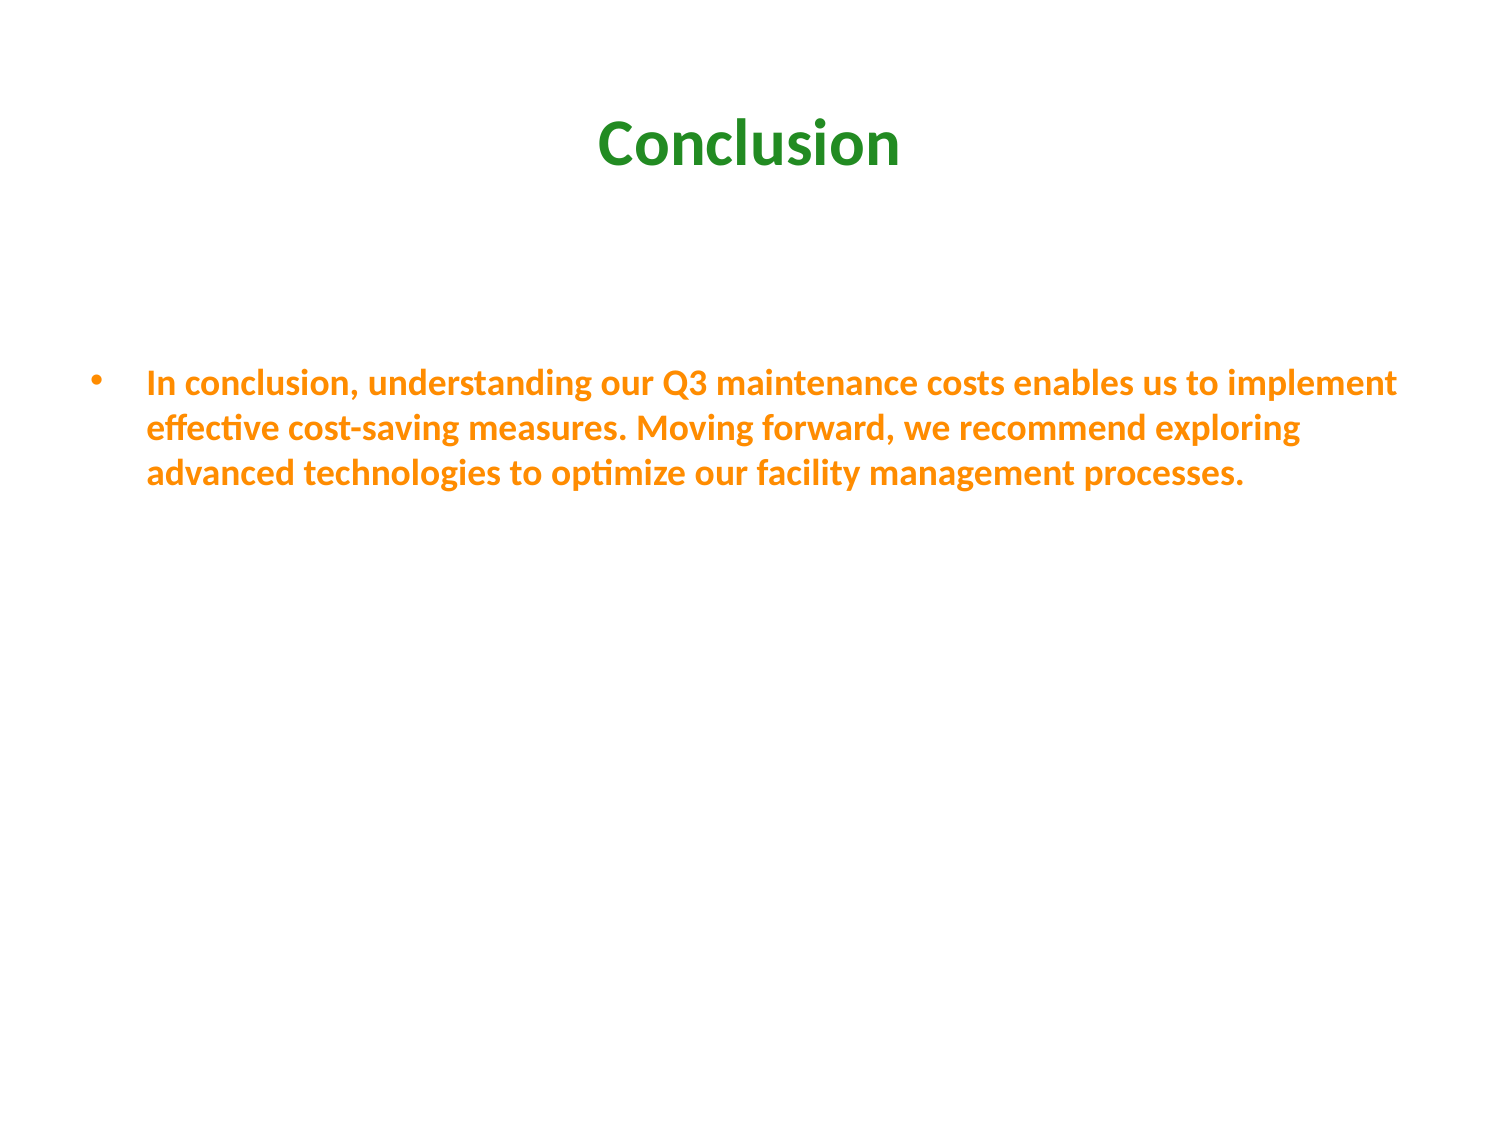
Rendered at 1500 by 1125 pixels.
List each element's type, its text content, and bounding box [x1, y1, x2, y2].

title Conclusion [75, 45, 1425, 233]
list In conclusion, understanding our Q3 maintenance costs enables us to implement effective cost-saving measures. Moving forward, we recommend exploring advanced technologies to optimize our facility management processes. [75, 262, 1425, 1005]
